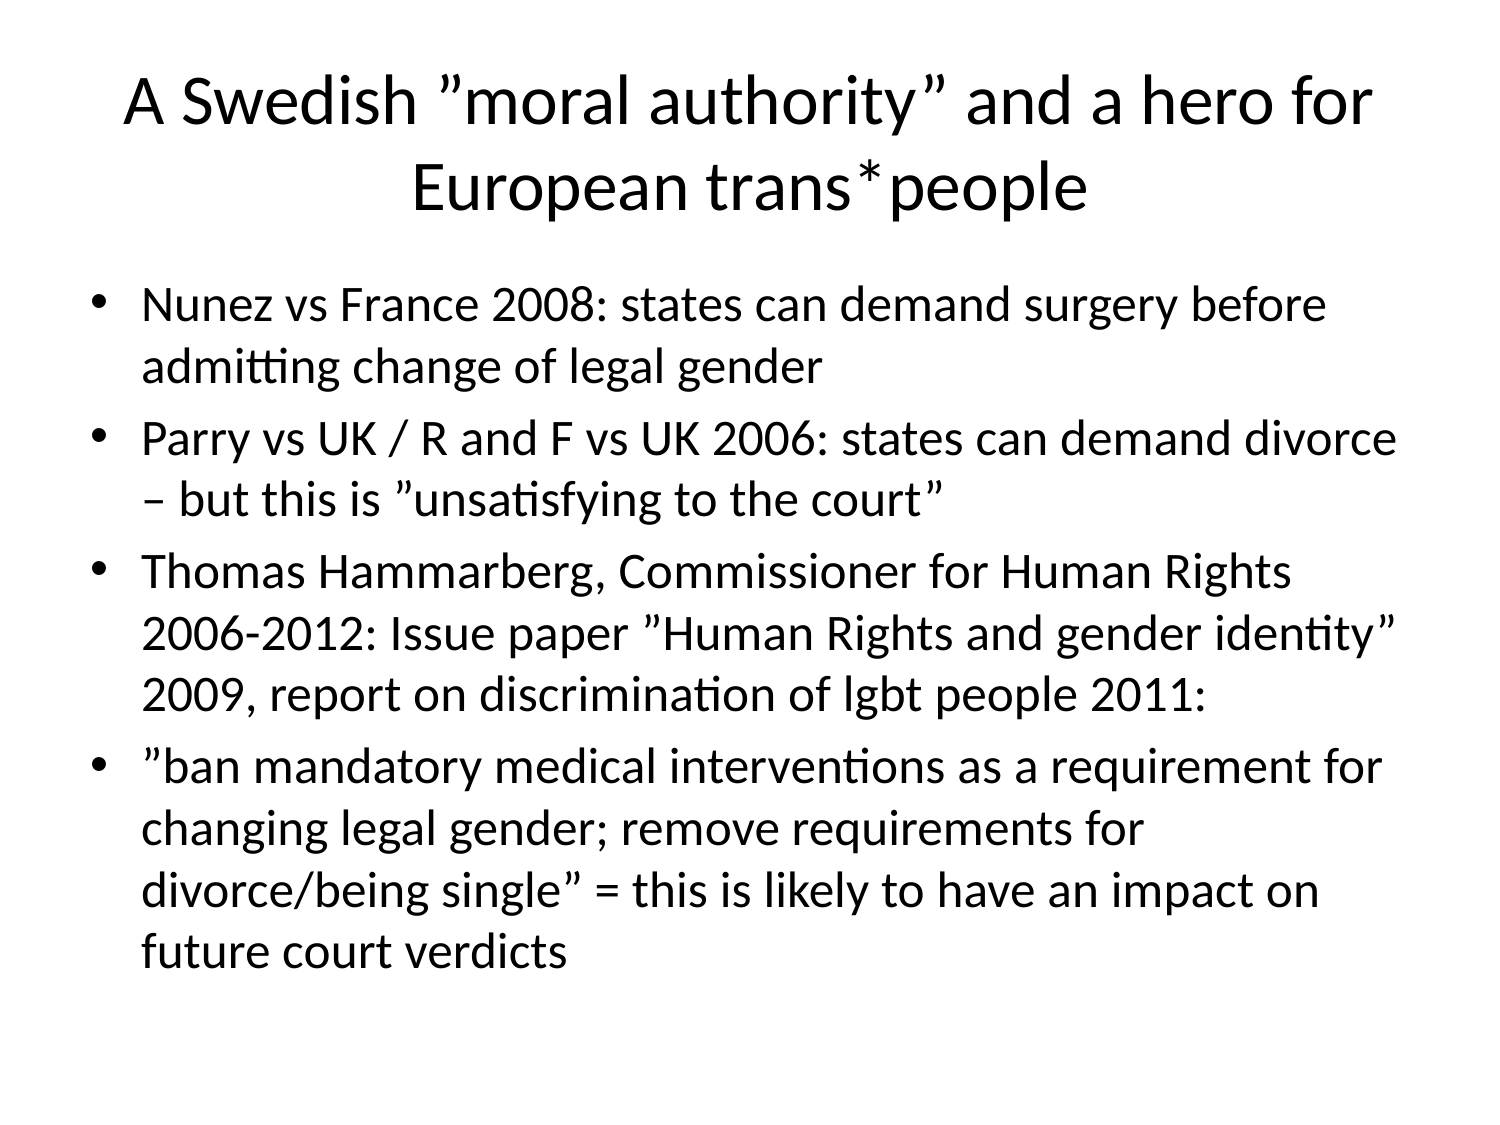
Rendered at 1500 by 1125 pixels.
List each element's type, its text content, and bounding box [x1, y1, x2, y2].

list Nunez vs France 2008: states can demand surgery before admitting change of legal gender Parry vs UK / R and F vs UK 2006: states can demand divorce – but this is ”unsatisfying to the court” Thomas Hammarberg, Commissioner for Human Rights 2006-2012: Issue paper ”Human Rights and gender identity” 2009, report on discrimination of lgbt people 2011: ”ban mandatory medical interventions as a requirement for changing legal gender; remove requirements for divorce/being single” = this is likely to have an impact on future court verdicts [75, 262, 1425, 1005]
title A Swedish ”moral authority” and a hero for European trans*people [75, 45, 1425, 233]
